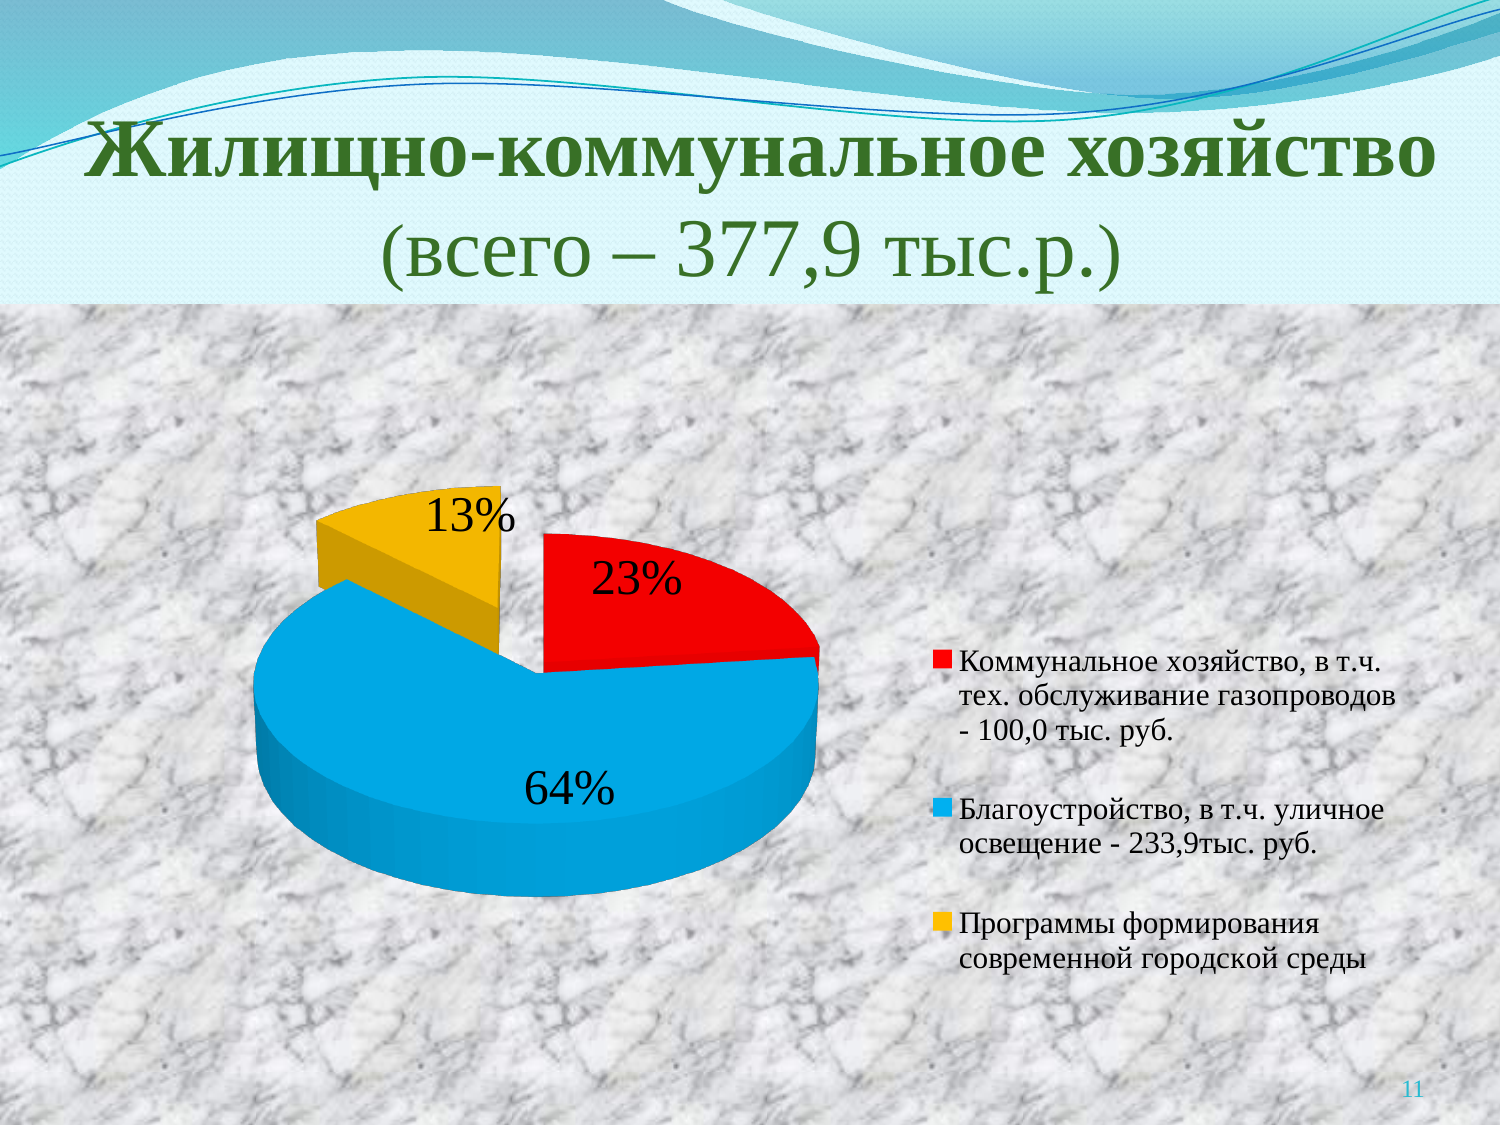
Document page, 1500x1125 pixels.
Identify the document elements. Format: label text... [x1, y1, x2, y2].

title Жилищно-коммунальное хозяйство (всего – 377,9 тыс.р.) [58, 115, 1465, 293]
chart [0, 304, 1500, 1125]
